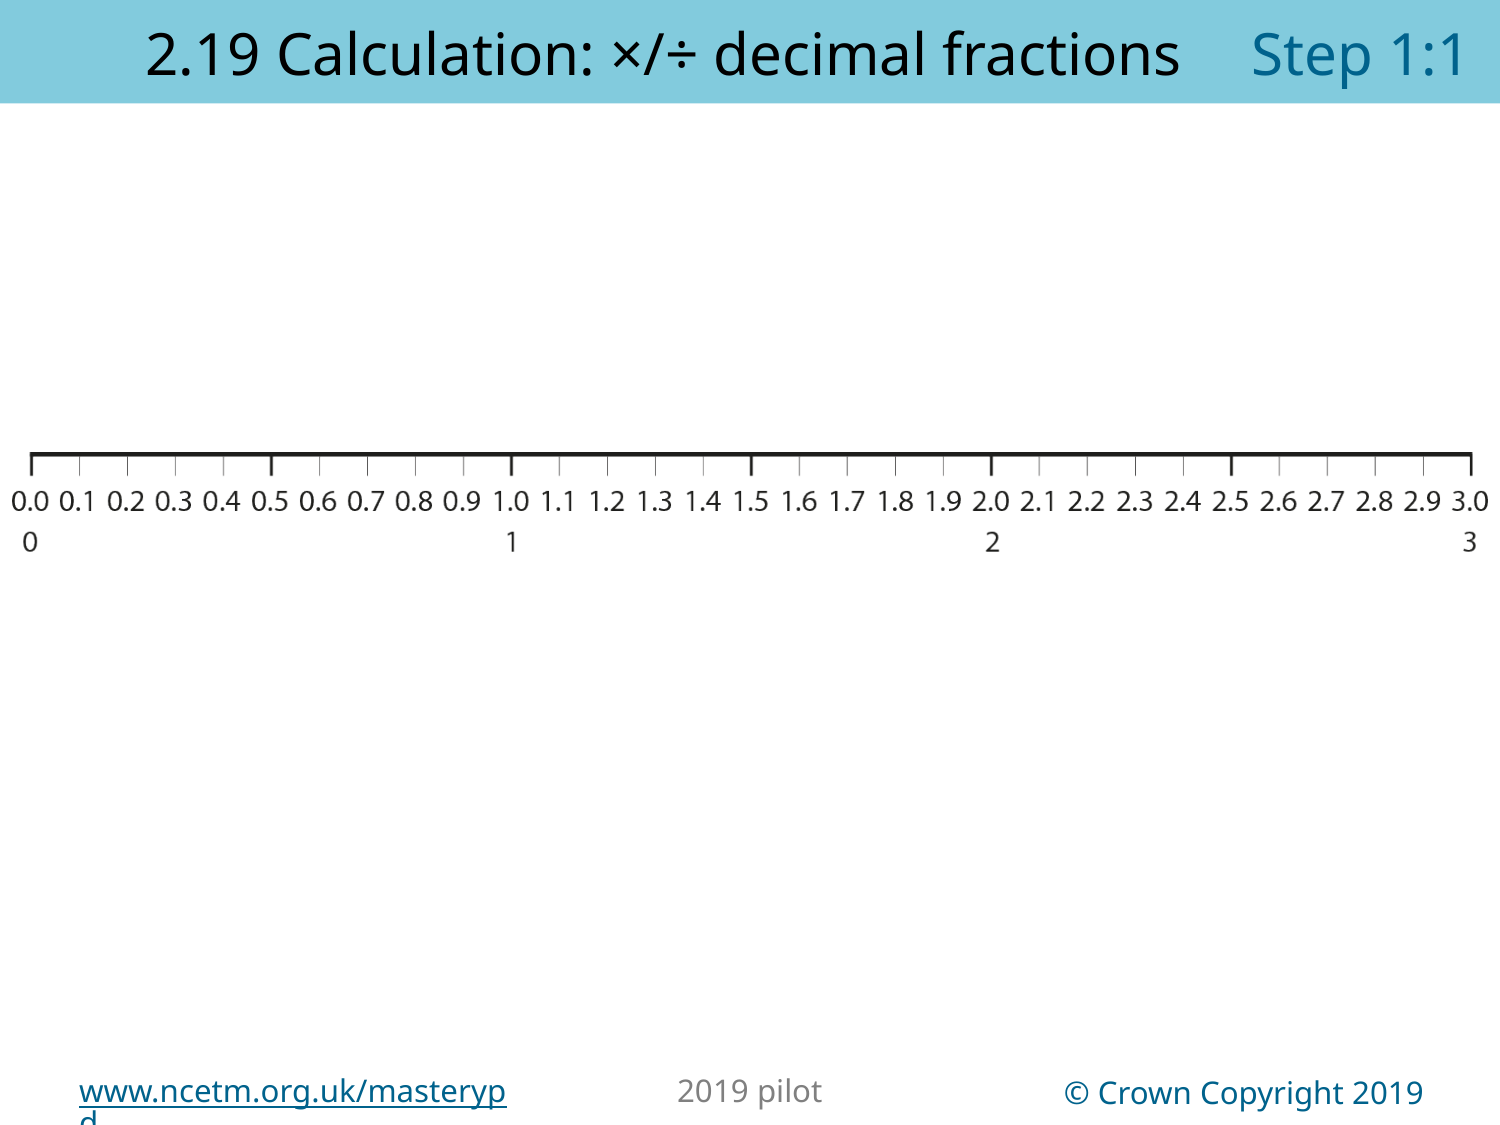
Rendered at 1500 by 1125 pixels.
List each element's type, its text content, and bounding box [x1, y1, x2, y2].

list 2.19 Calculation: ×/÷ decimal fractions Step 1:1 [0, 0, 1500, 104]
picture [11, 451, 1489, 561]
